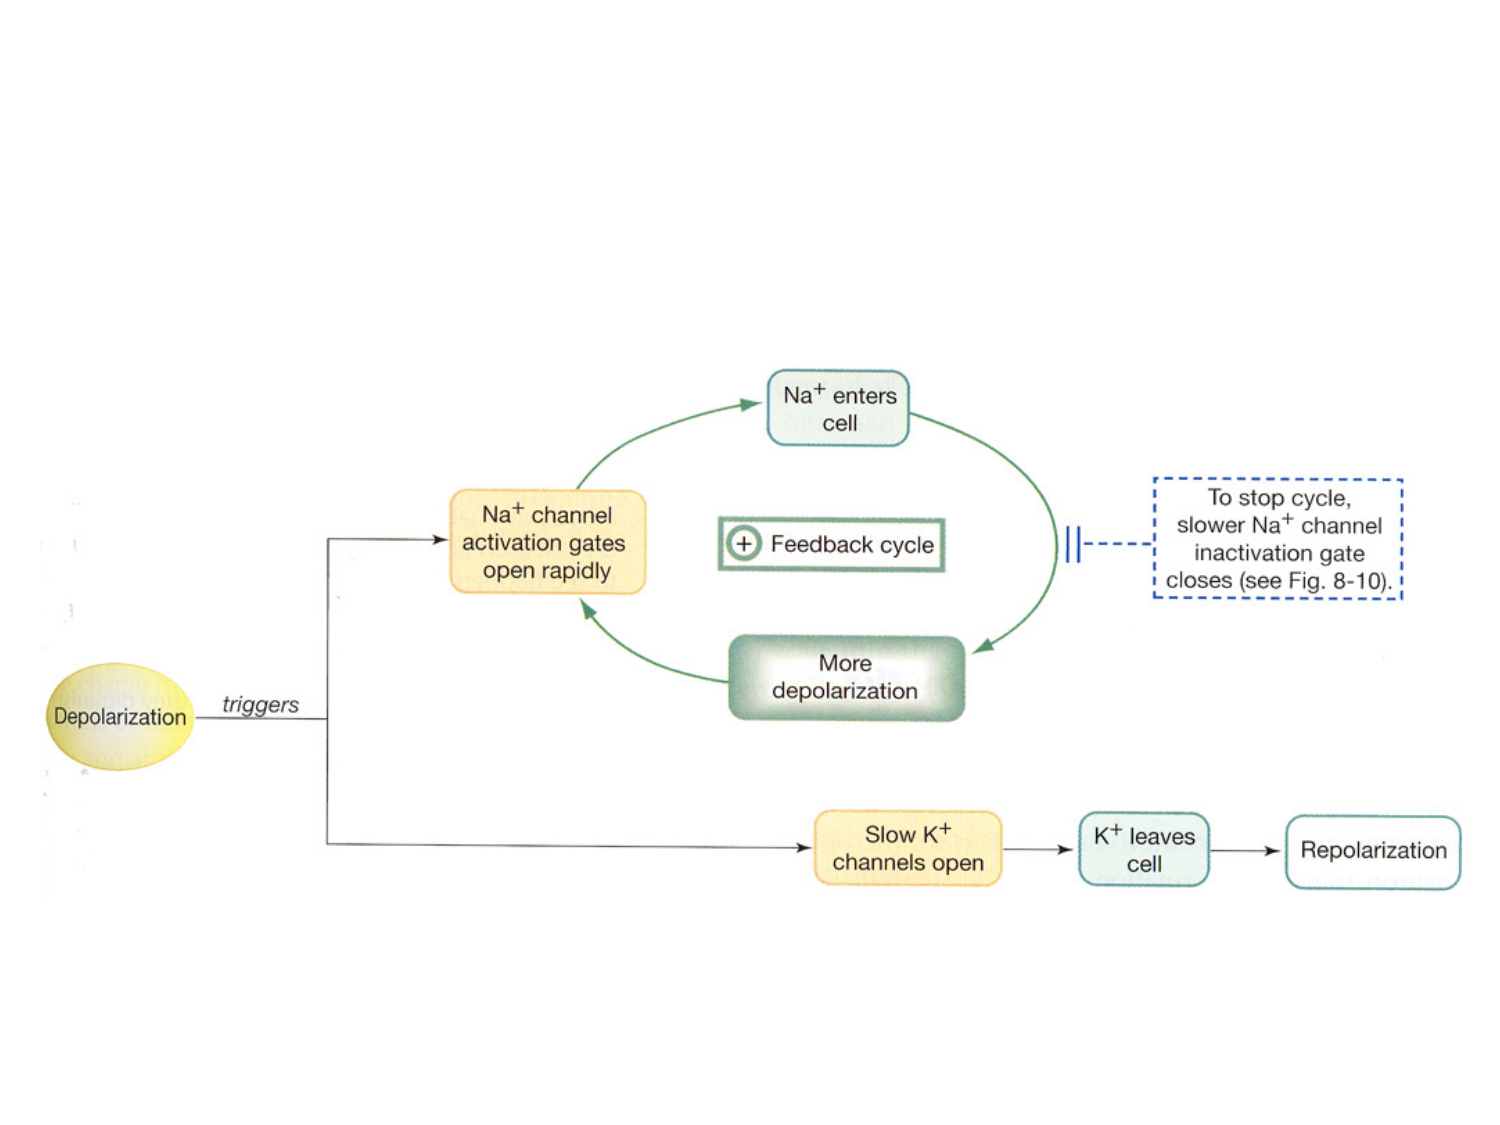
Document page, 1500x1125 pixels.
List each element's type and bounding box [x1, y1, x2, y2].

list [40, 362, 1473, 901]
